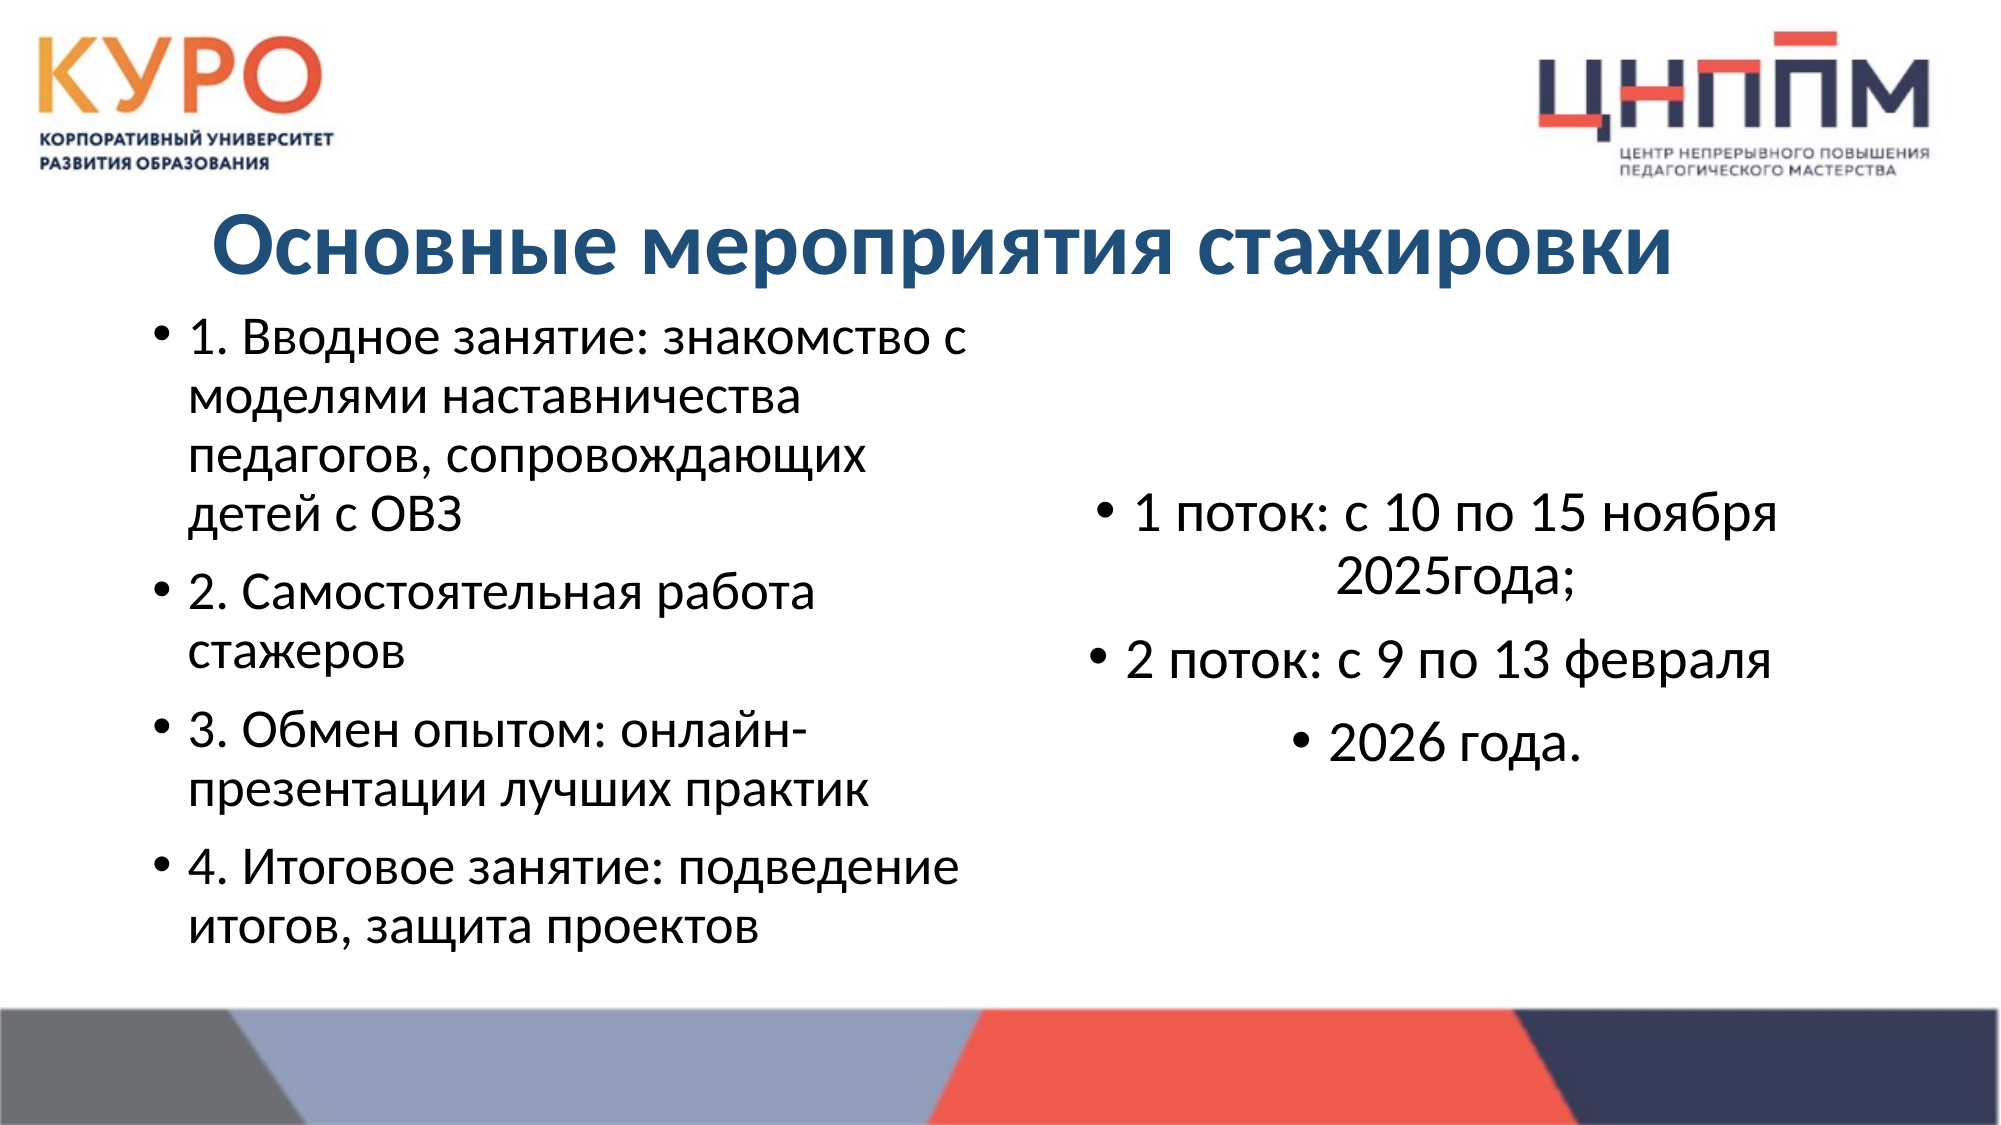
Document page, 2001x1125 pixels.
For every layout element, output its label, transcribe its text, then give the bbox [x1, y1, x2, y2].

list 1 поток: с 10 по 15 ноября 2025года; 2 поток: с 9 по 13 февраля 2026 года. [1012, 299, 1863, 1014]
title Основные мероприятия стажировки [92, 135, 1818, 354]
picture [0, 0, 2001, 1125]
list 1. Вводное занятие: знакомство с моделями наставничества педагогов, сопровождающих детей с ОВЗ 2. Самостоятельная работа стажеров 3. Обмен опытом: онлайн-презентации лучших практик 4. Итоговое занятие: подведение итогов, защита проектов [137, 299, 988, 1014]
